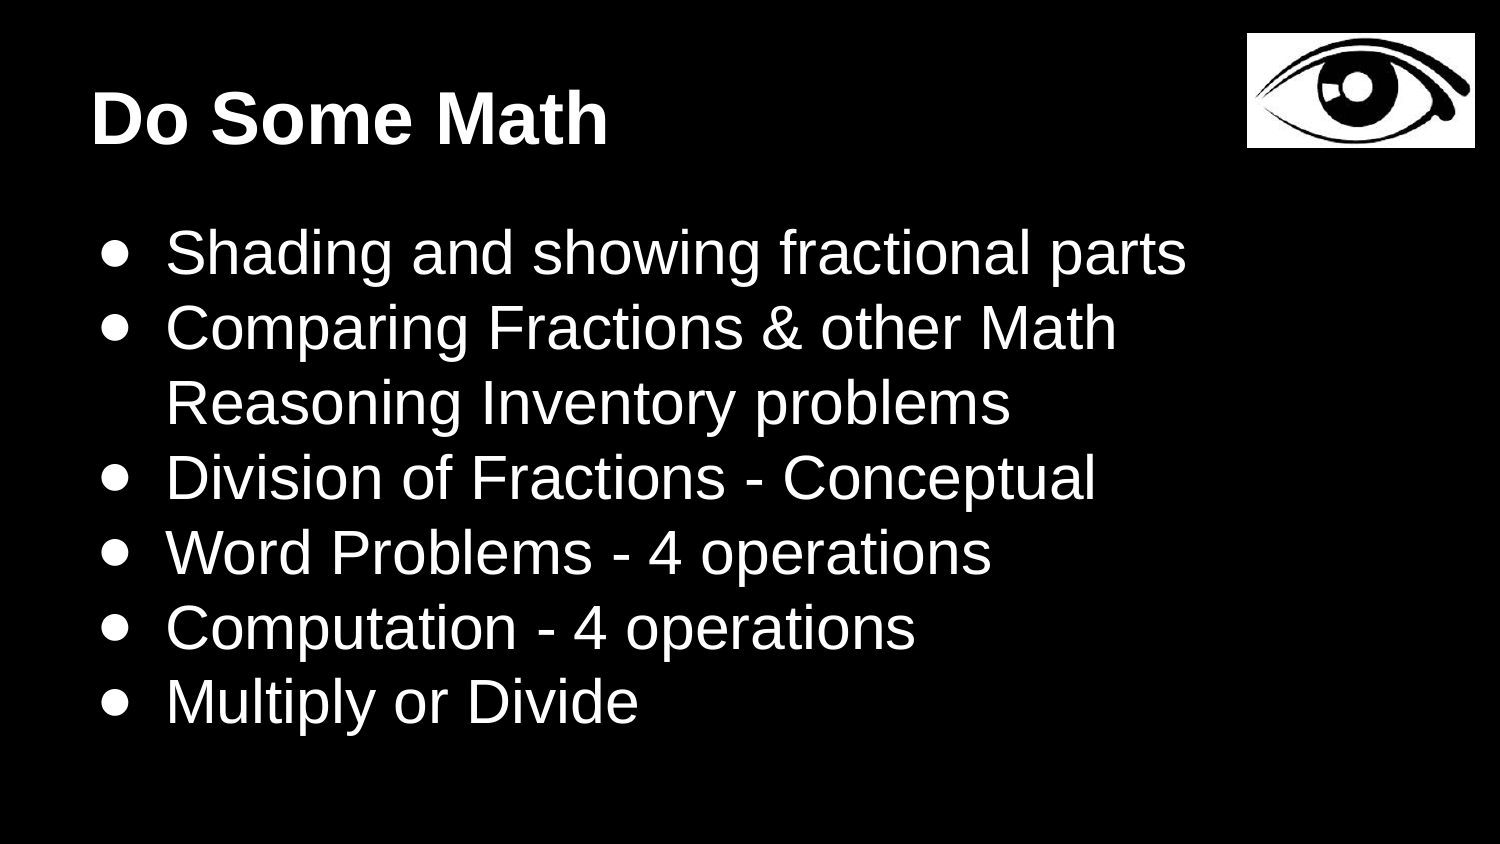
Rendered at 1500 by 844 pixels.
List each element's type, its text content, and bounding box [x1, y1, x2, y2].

list Shading and showing fractional parts Comparing Fractions & other Math Reasoning Inventory problems Division of Fractions - Conceptual Word Problems - 4 operations Computation - 4 operations Multiply or Divide [75, 196, 1425, 808]
title Do Some Math [75, 33, 1425, 175]
picture [1247, 33, 1476, 149]
